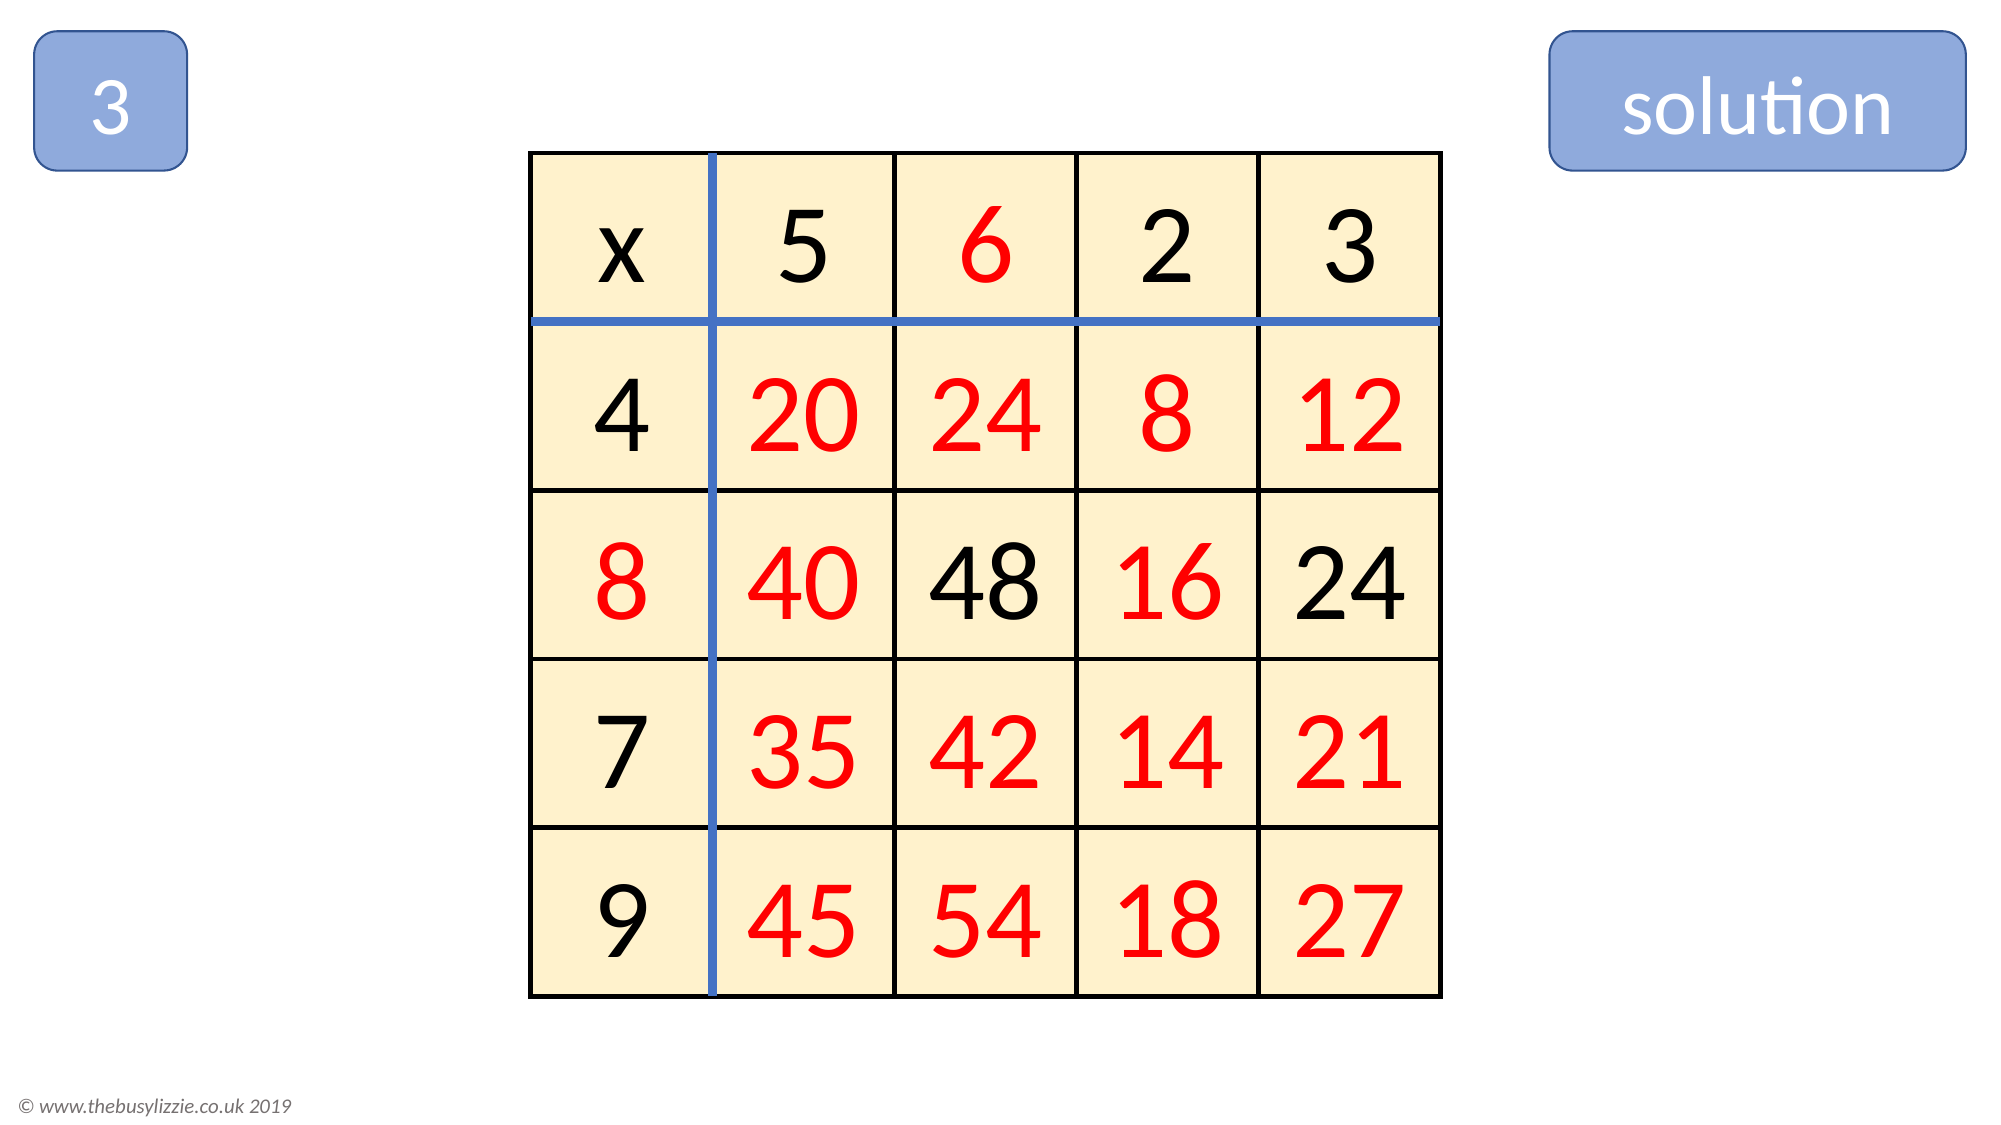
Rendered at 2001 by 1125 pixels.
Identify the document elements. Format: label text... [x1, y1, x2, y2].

text_box © www.thebusylizzie.co.uk 2019 [2, 1085, 312, 1125]
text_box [530, 152, 1441, 997]
text_box solution [1548, 30, 1967, 172]
text_box 3 [33, 30, 189, 172]
